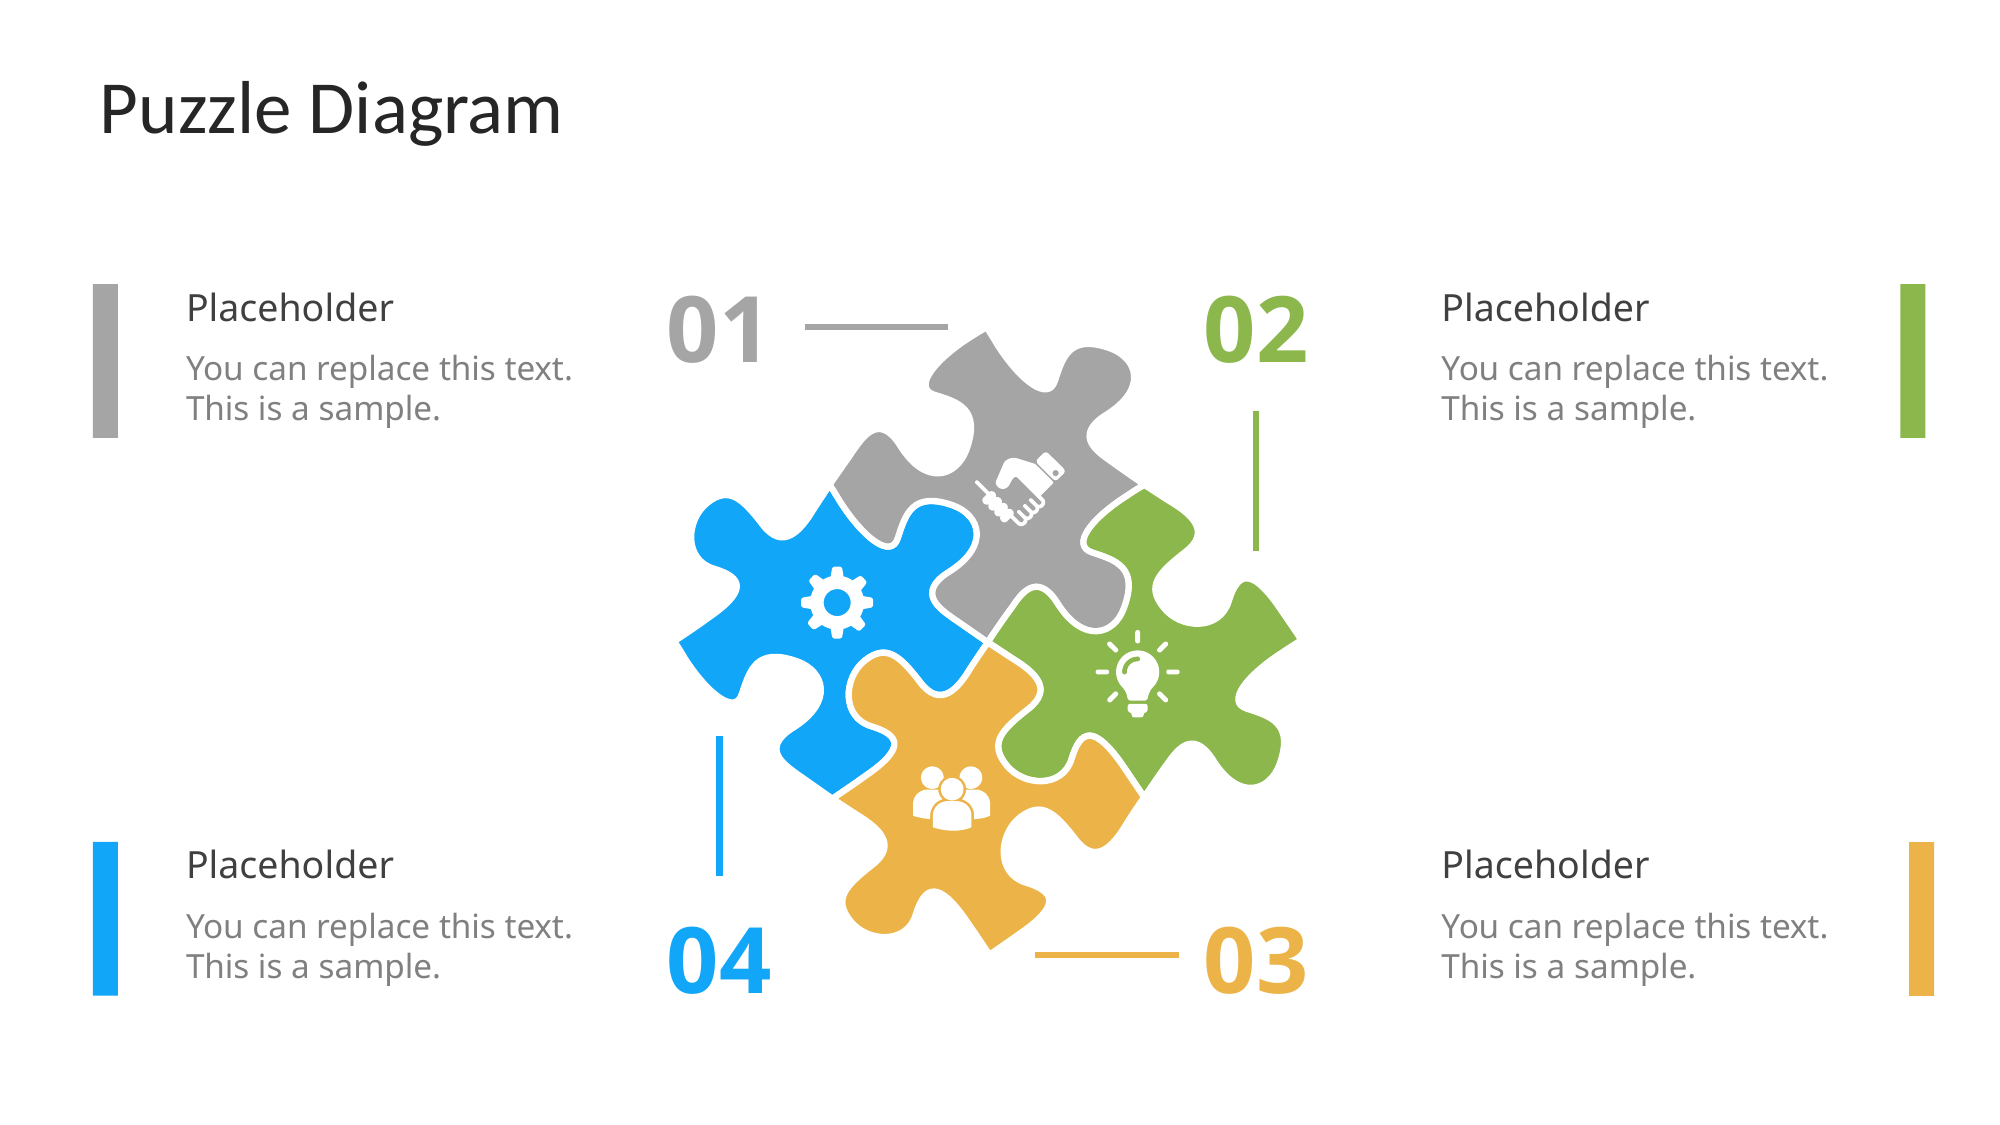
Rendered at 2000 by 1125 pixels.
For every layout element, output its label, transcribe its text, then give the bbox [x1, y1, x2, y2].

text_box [1426, 275, 1926, 439]
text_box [92, 275, 658, 439]
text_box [1426, 833, 1935, 997]
title Puzzle Diagram [99, 45, 1900, 162]
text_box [92, 833, 658, 996]
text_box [657, 267, 1319, 1015]
